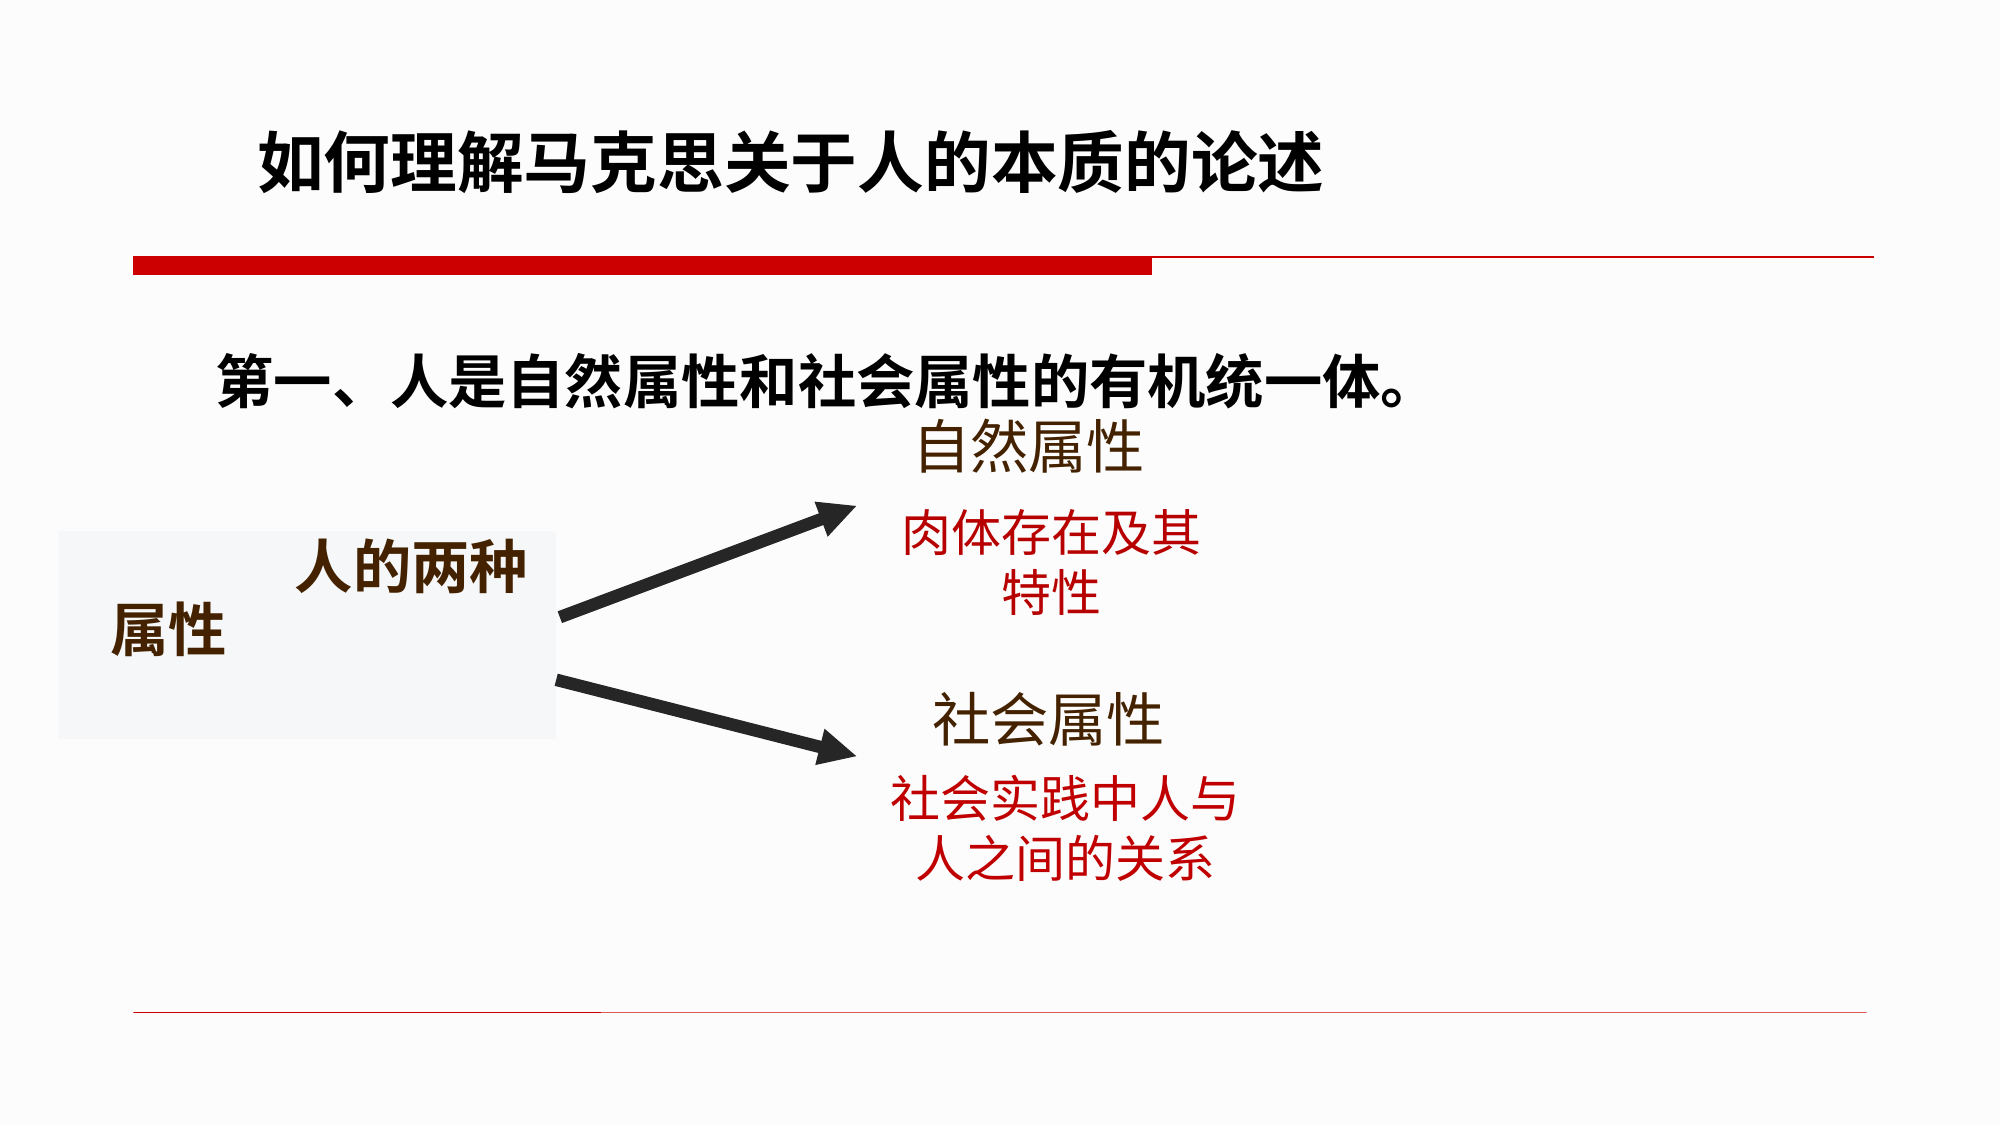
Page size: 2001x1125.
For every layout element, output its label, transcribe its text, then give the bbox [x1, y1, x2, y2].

text_box 人的两种属性 [58, 531, 557, 740]
text_box 如何理解马克思关于人的本质的论述 [116, 104, 1467, 218]
text_box 肉体存在及其特性 [885, 493, 1218, 629]
text_box 第一、人是自然属性和社会属性的有机统一体。 [200, 302, 1602, 404]
text_box 自然属性 [725, 403, 1345, 587]
text_box 社会实践中人与人之间的关系 [856, 760, 1274, 896]
text_box 社会属性 [806, 675, 1264, 760]
